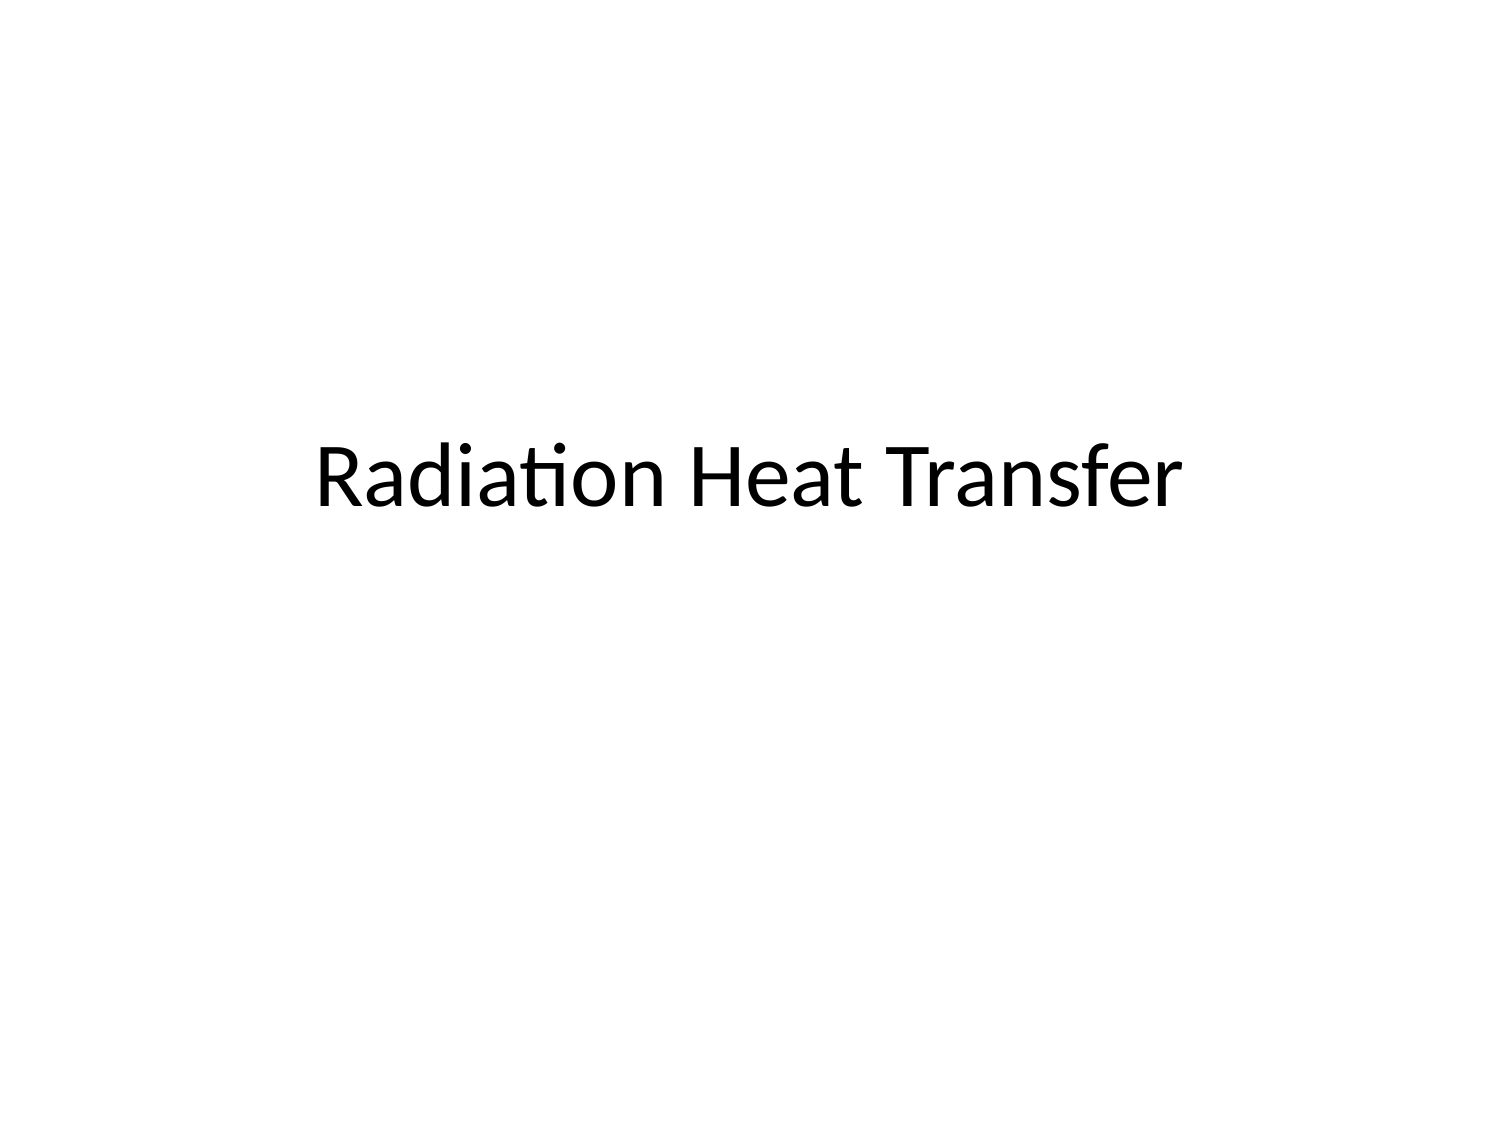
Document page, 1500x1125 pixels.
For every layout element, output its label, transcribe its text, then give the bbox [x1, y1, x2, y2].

title Radiation Heat Transfer [112, 349, 1388, 591]
